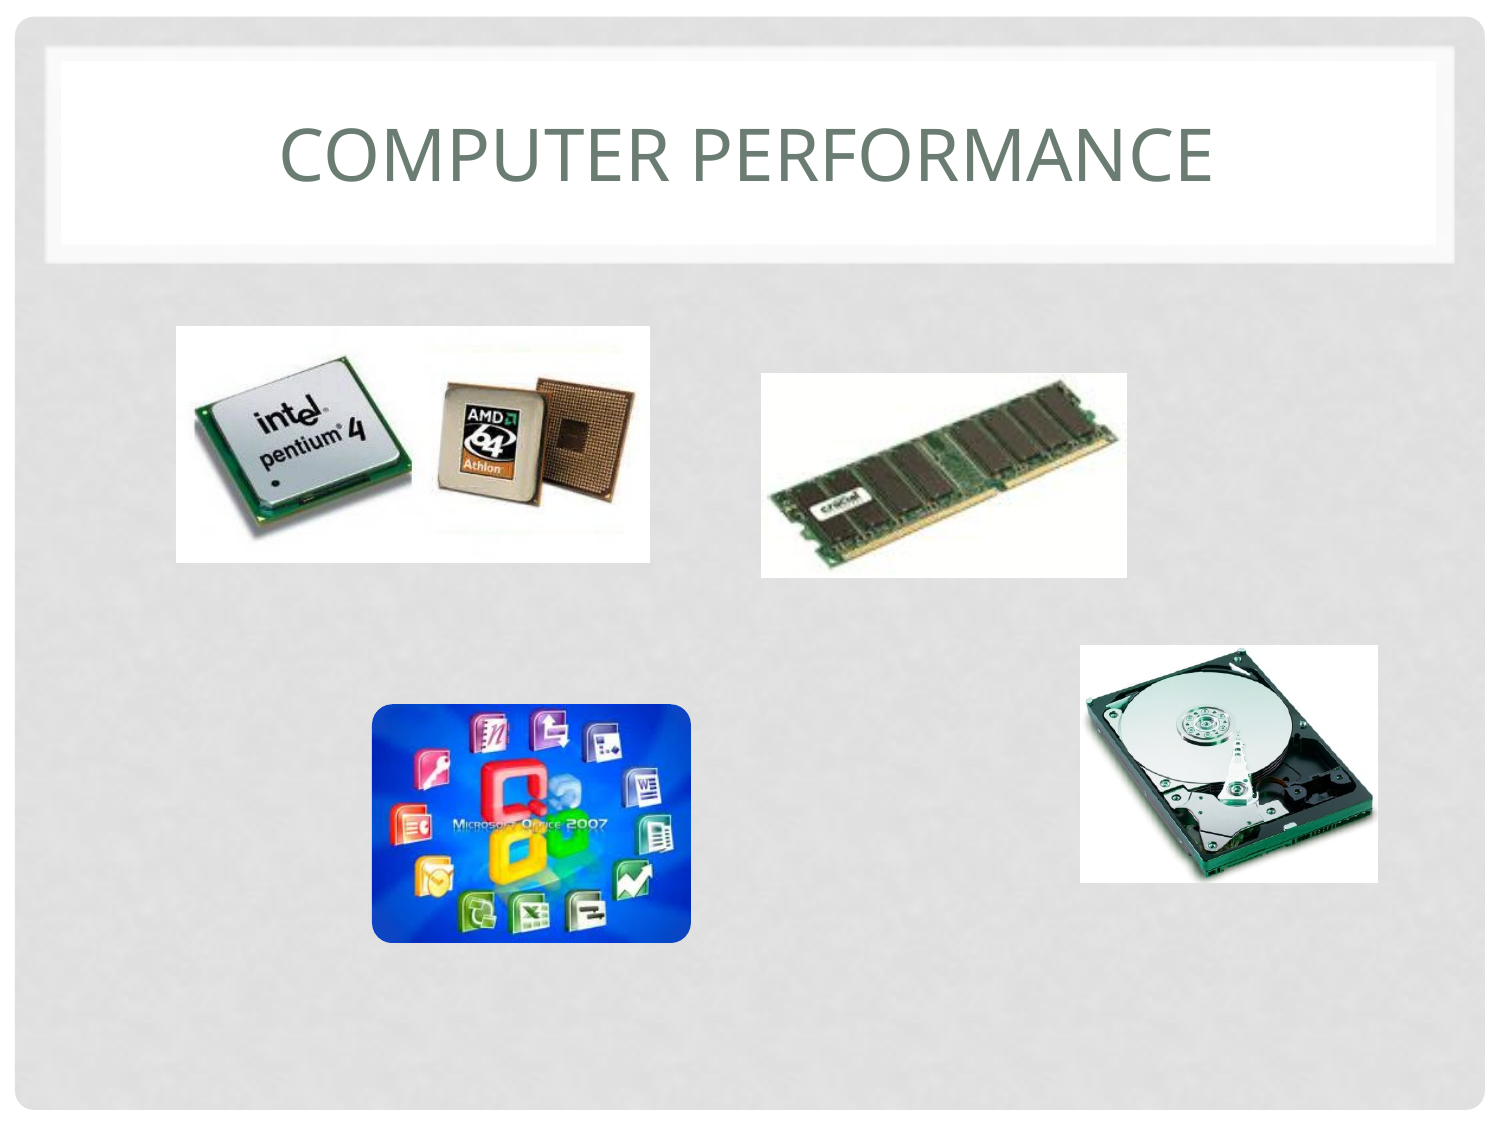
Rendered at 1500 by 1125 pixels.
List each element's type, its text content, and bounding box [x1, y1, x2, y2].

picture [761, 373, 1127, 578]
picture [1080, 644, 1378, 883]
picture [371, 703, 692, 944]
picture [176, 326, 650, 563]
title Computer performance [69, 66, 1425, 238]
